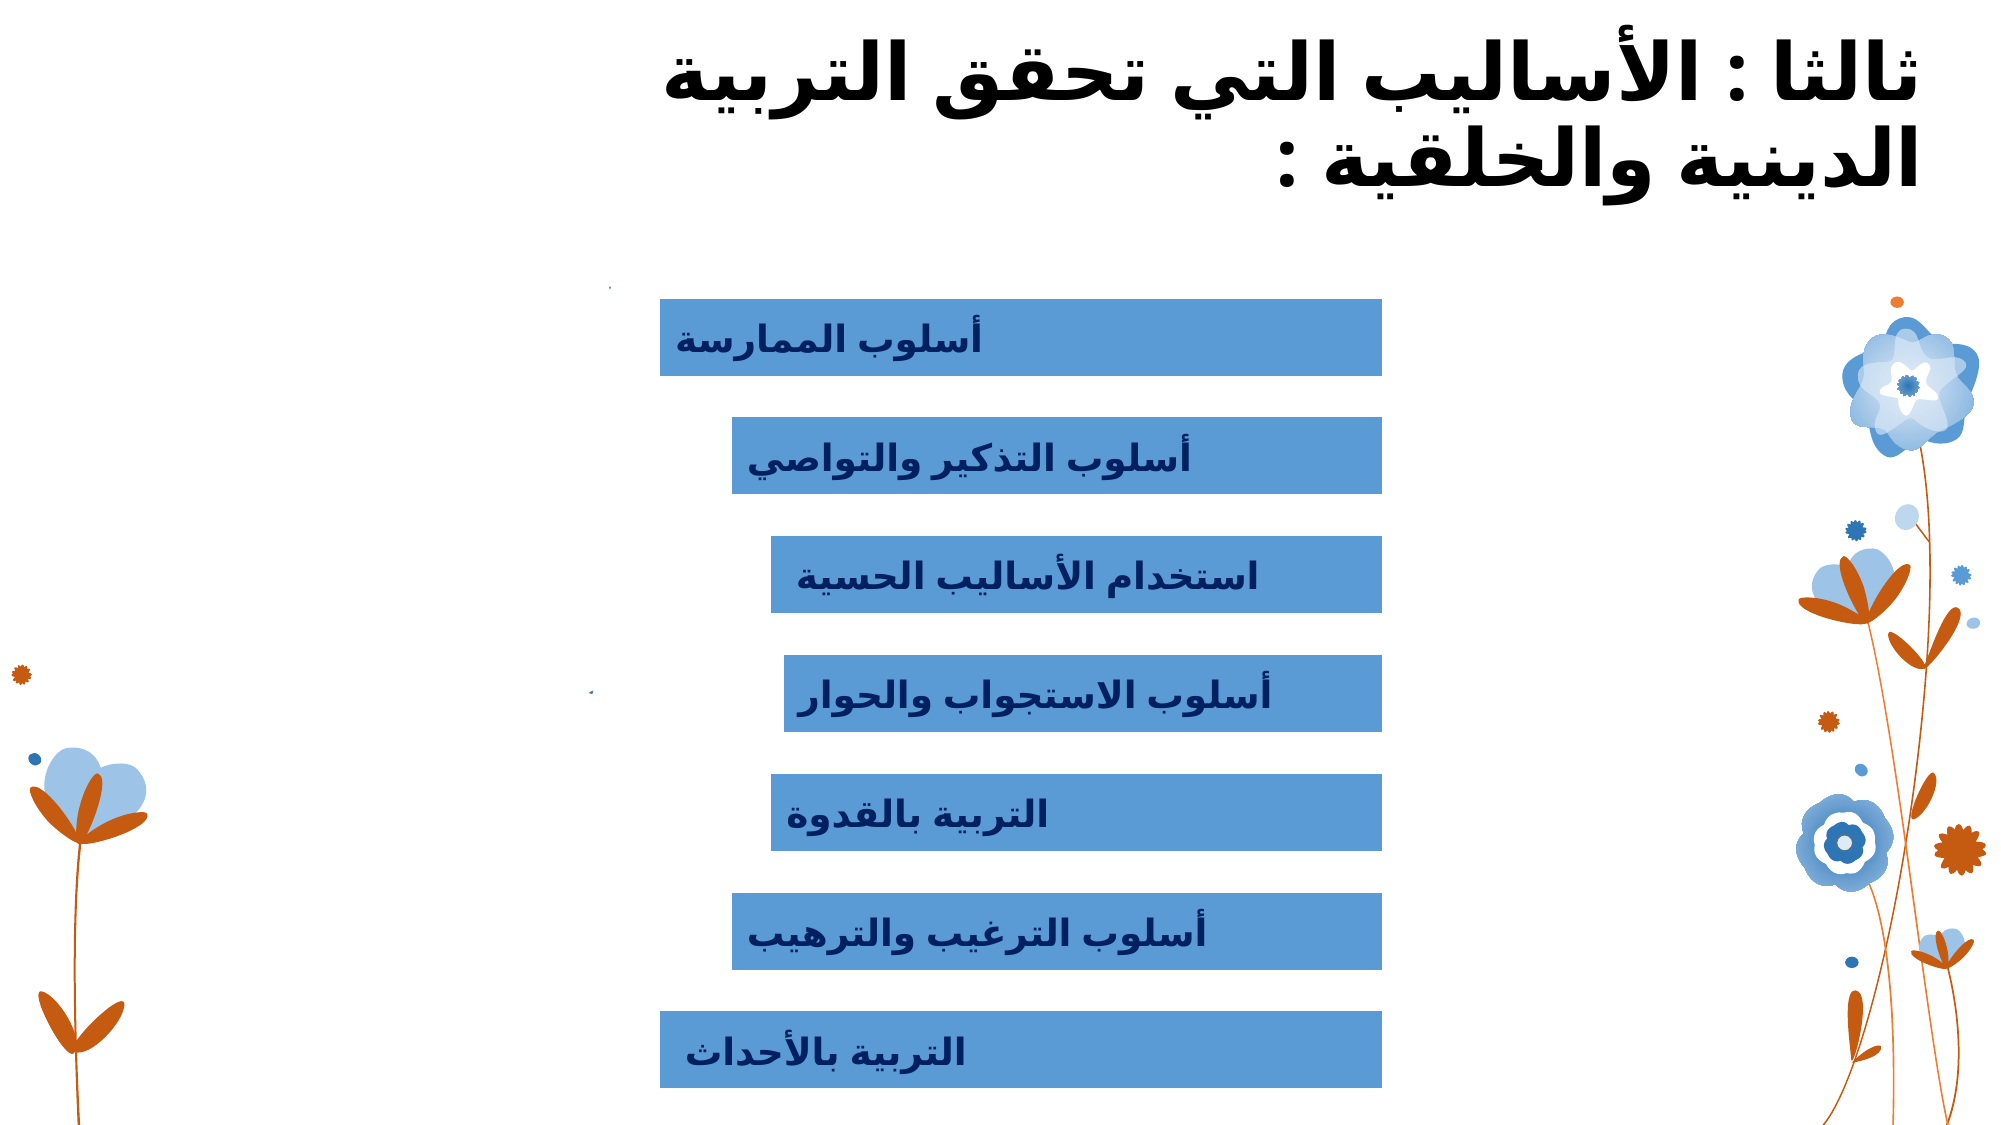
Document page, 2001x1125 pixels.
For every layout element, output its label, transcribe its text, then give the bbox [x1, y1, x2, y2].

title ثالثا : الأساليب التي تحقق التربية الدينية والخلقية : [438, 24, 1939, 212]
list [586, 223, 1384, 1095]
